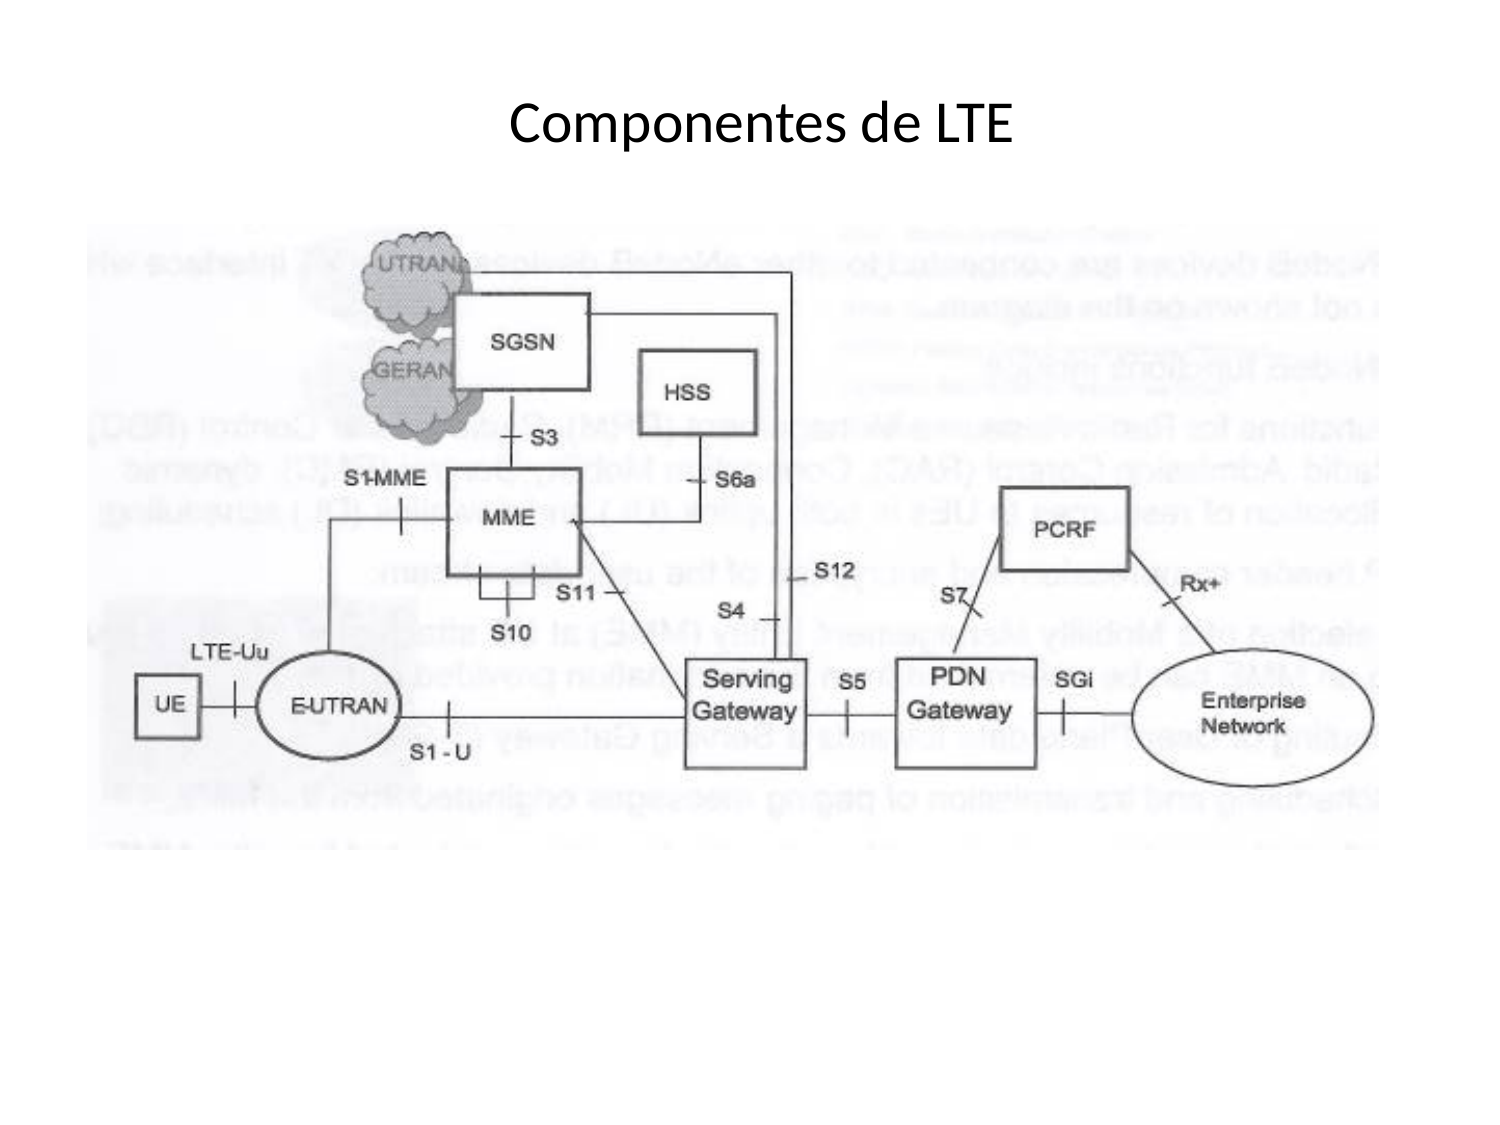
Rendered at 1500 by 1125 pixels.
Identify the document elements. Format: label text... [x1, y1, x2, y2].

picture [87, 224, 1380, 851]
title Componentes de LTE [125, 75, 1400, 163]
